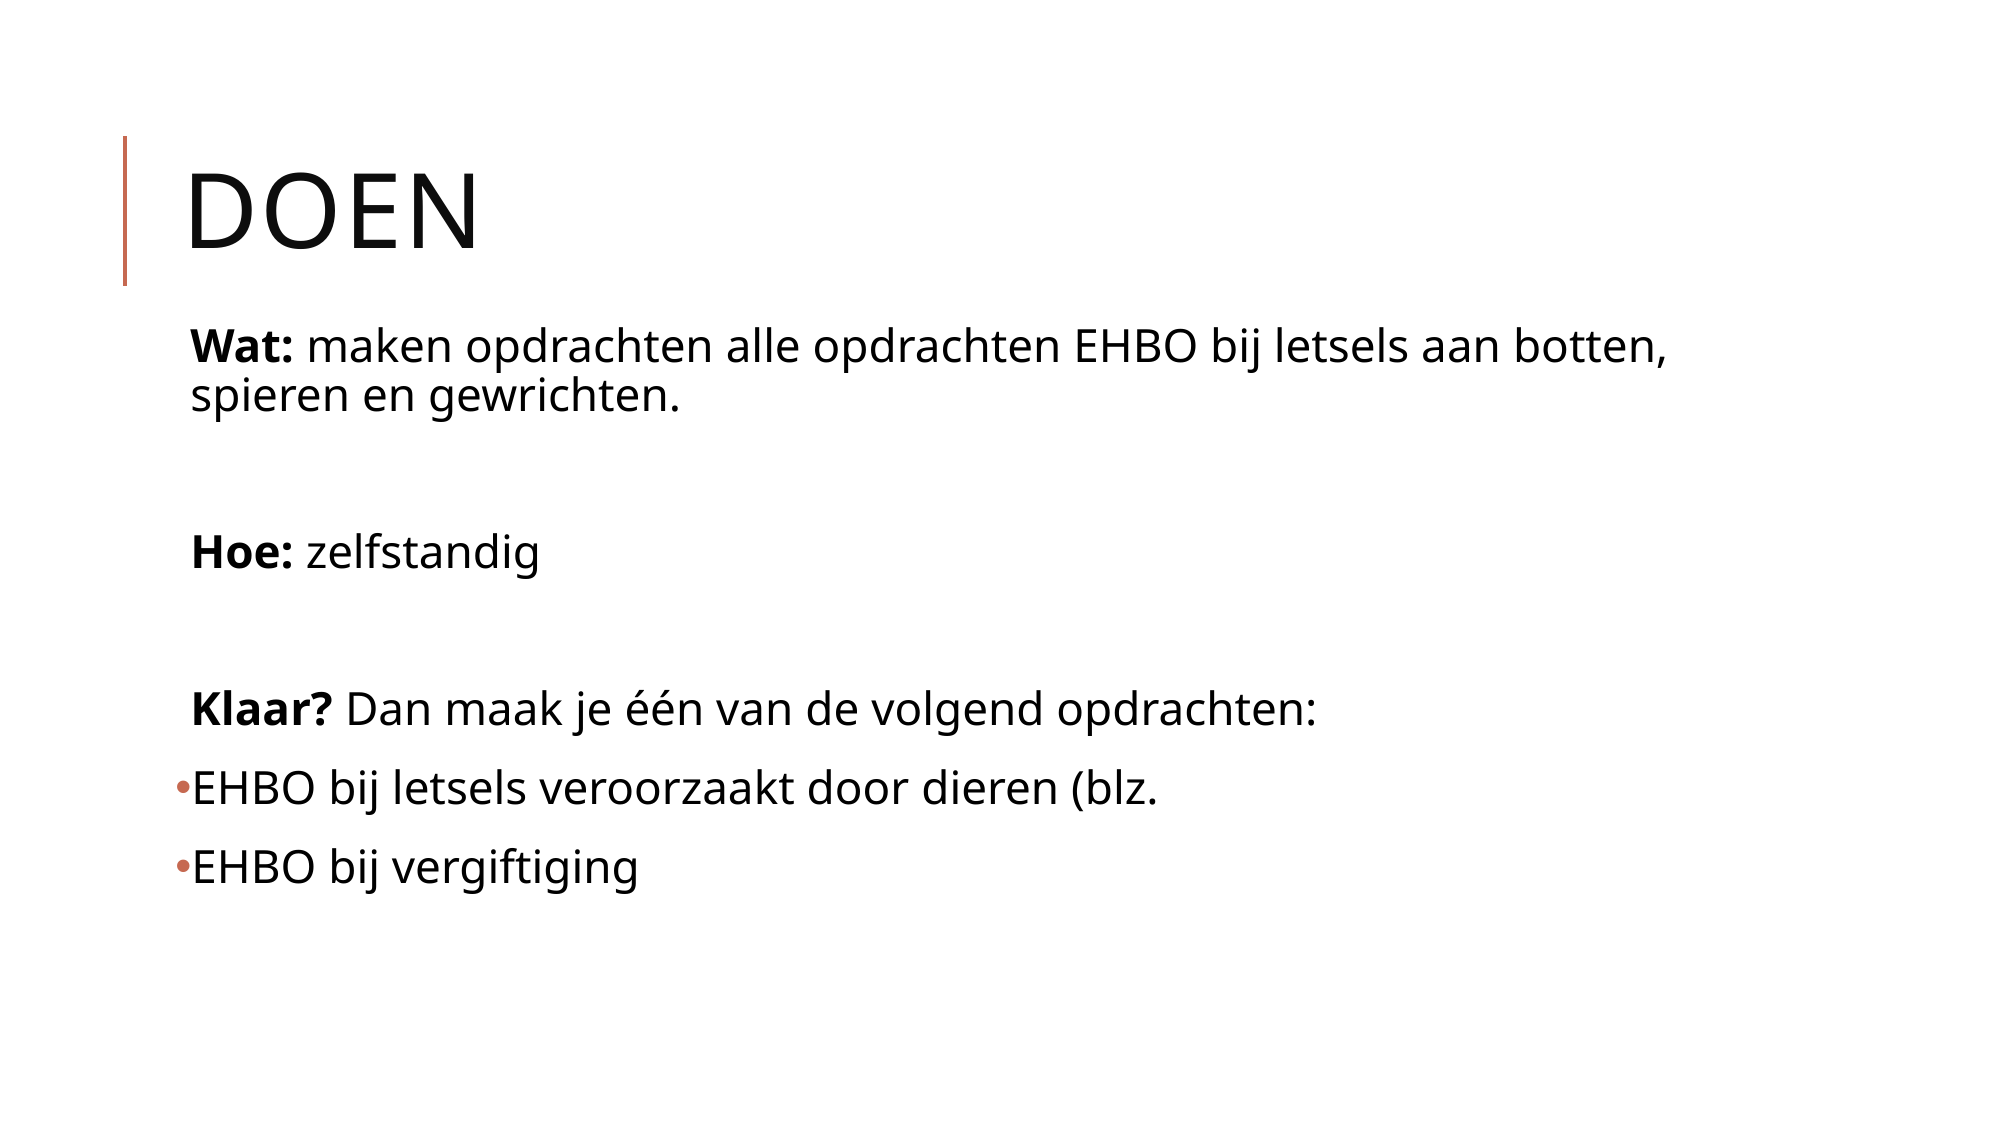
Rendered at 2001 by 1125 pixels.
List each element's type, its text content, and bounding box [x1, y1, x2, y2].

title Doen [168, 96, 1763, 342]
list Wat: maken opdrachten alle opdrachten EHBO bij letsels aan botten, spieren en gewrichten. Hoe: zelfstandig Klaar? Dan maak je één van de volgend opdrachten: EHBO bij letsels veroorzaakt door dieren (blz. EHBO bij vergiftiging [168, 314, 1747, 1035]
